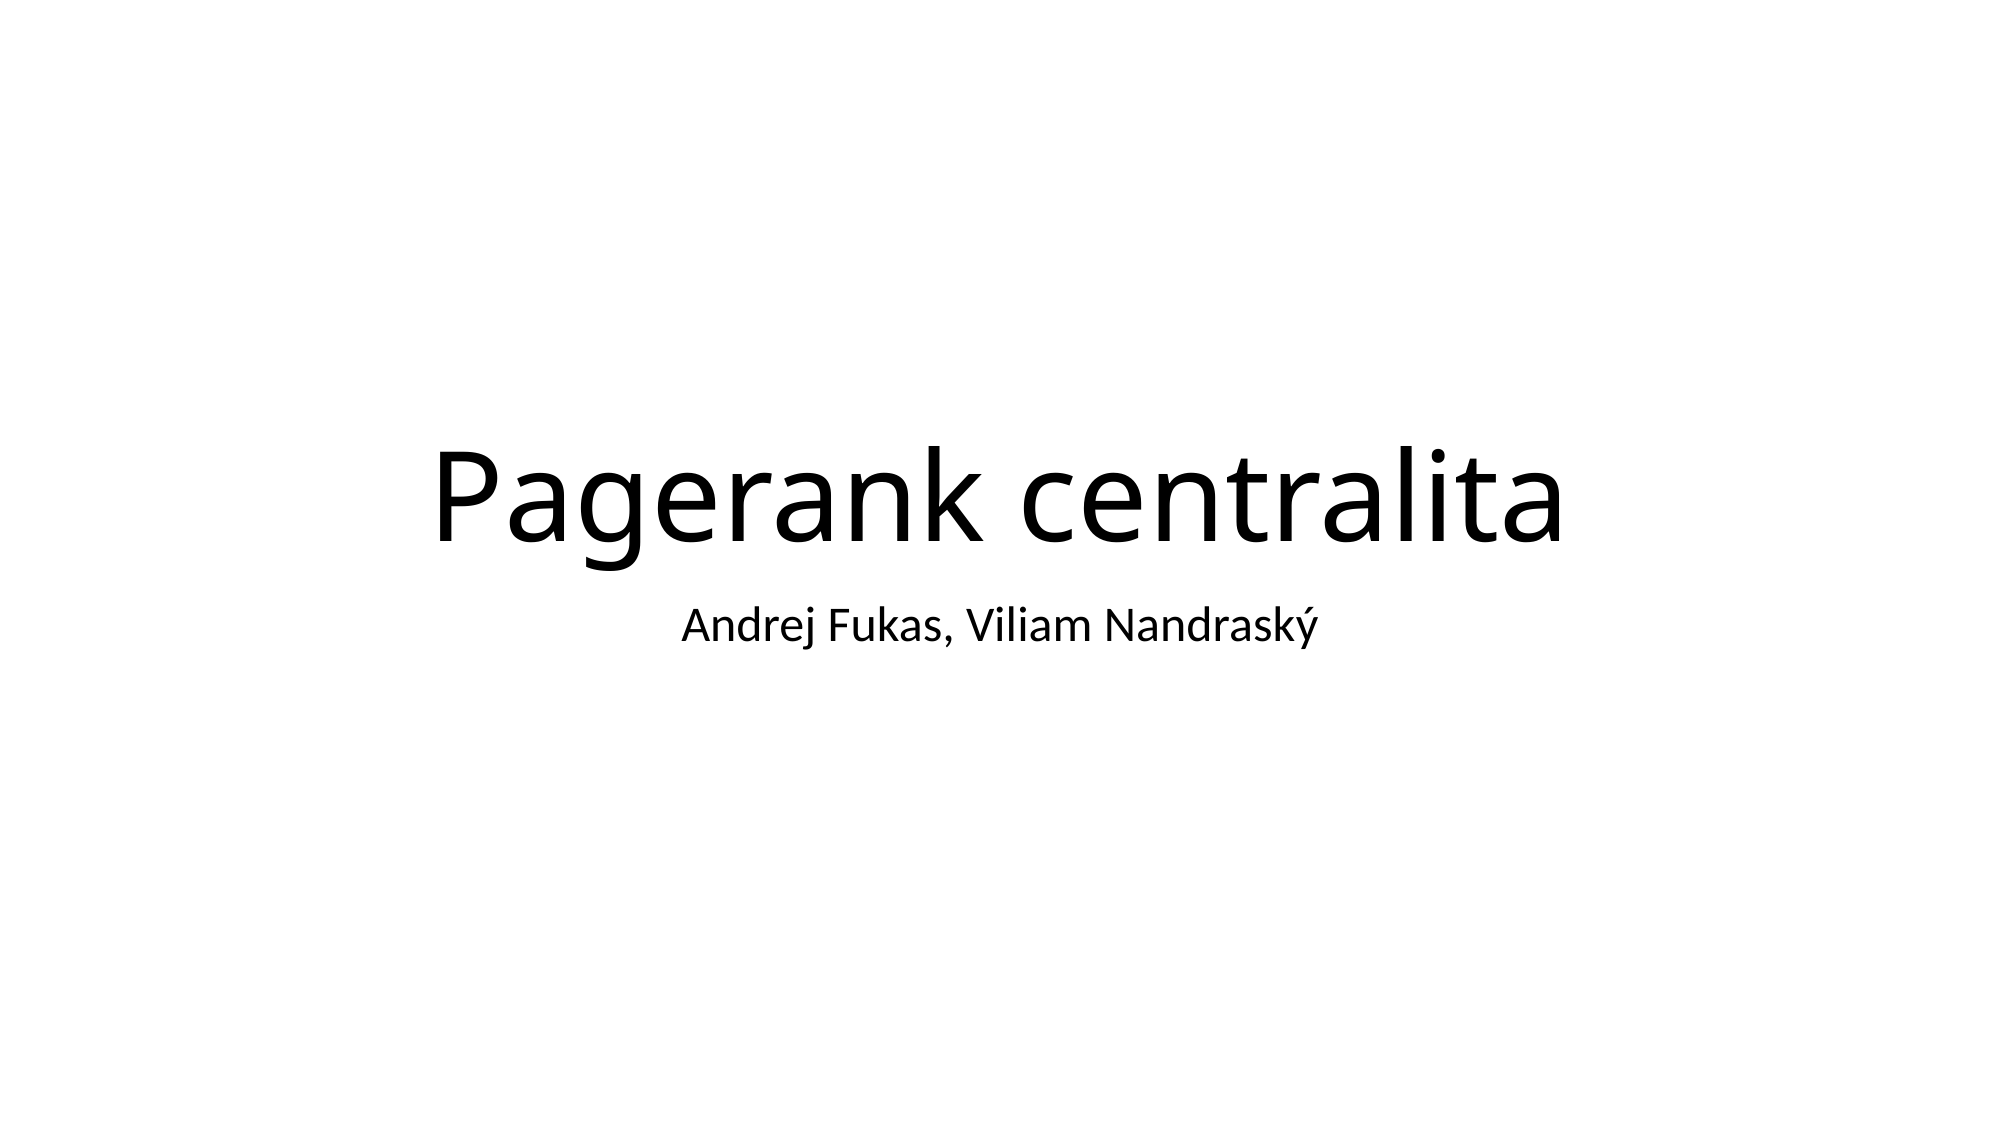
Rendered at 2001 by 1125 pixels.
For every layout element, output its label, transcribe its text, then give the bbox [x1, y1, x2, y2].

subtitle Andrej Fukas, Viliam Nandraský [249, 590, 1750, 863]
title Pagerank centralita [249, 184, 1750, 576]
